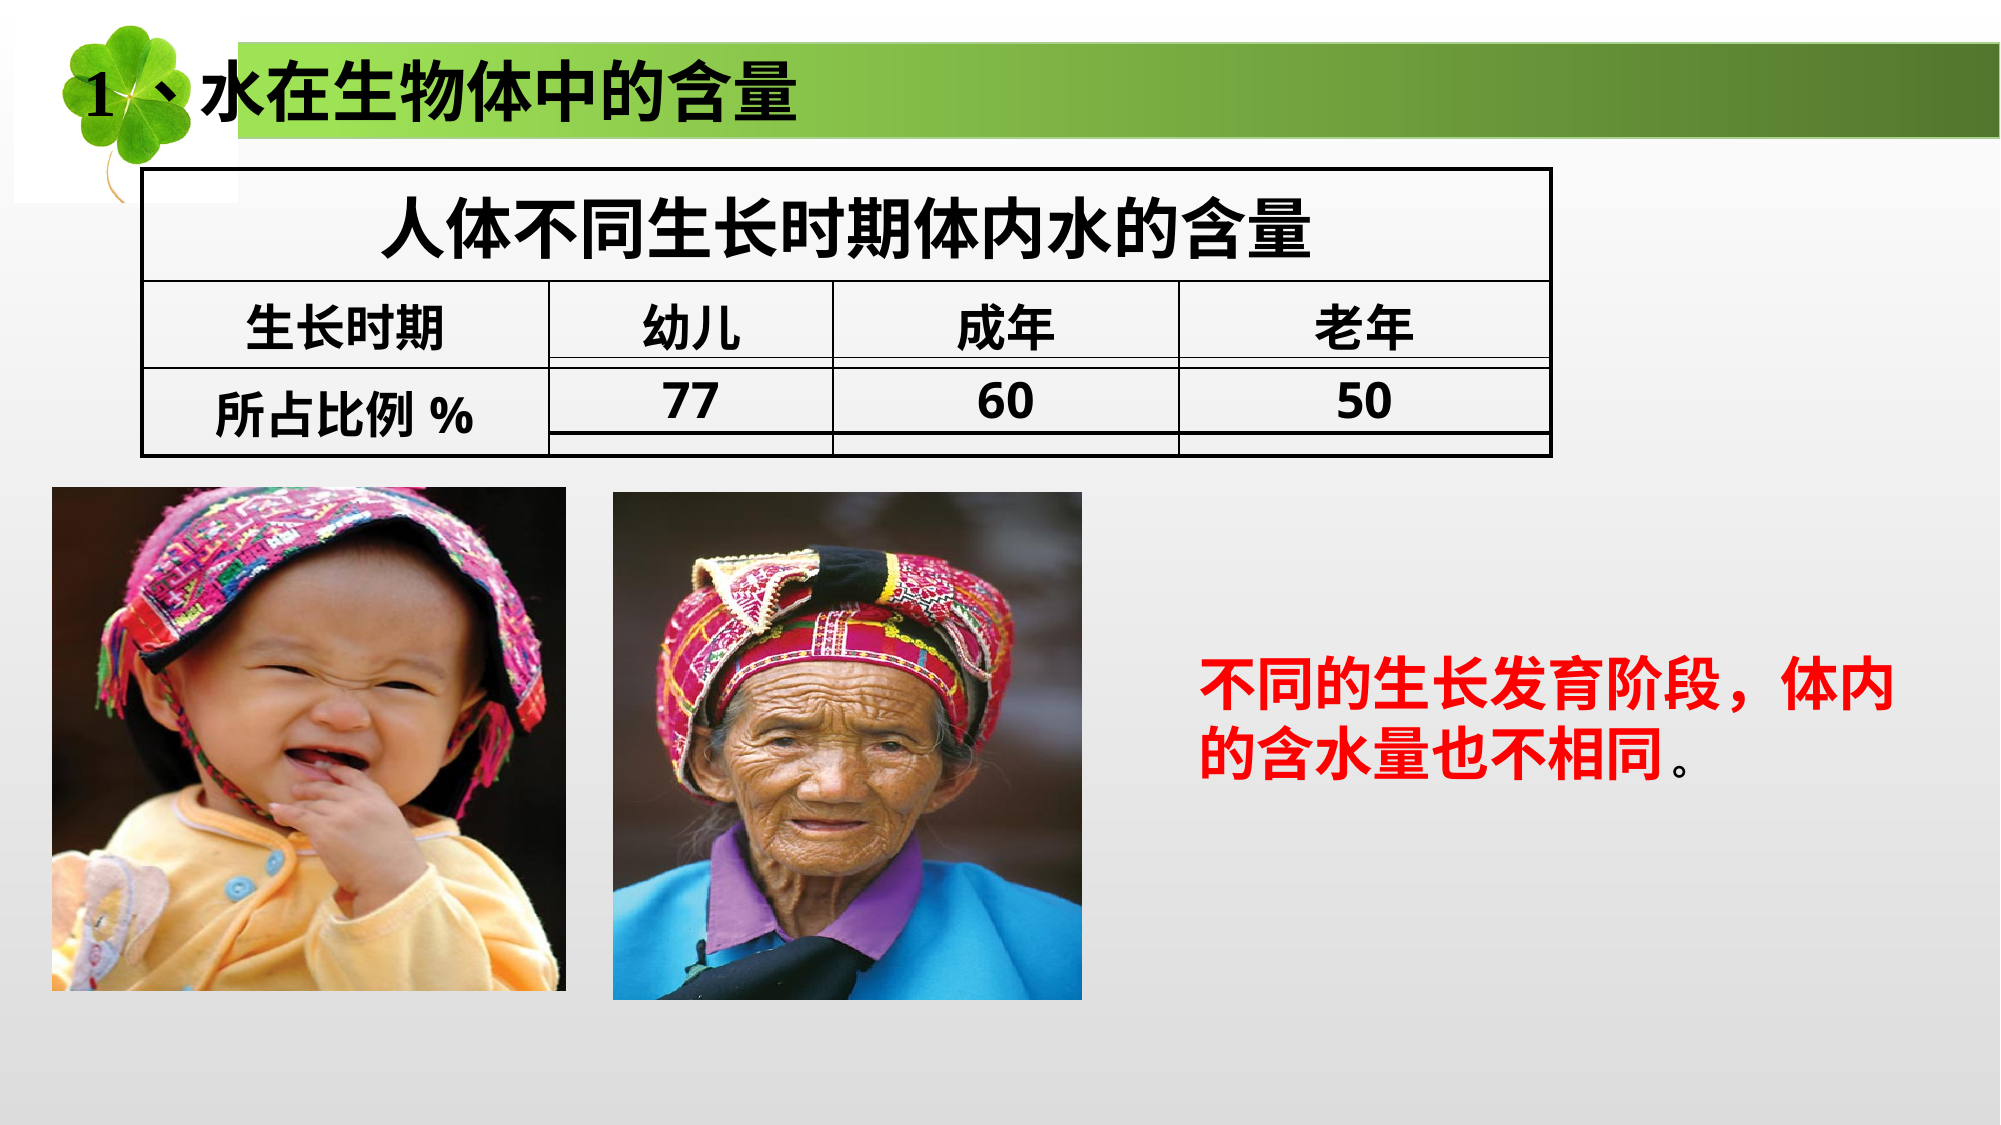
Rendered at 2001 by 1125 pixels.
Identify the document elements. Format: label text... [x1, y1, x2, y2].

text_box 不同的生长发育阶段，体内的含水量也不相同 。 [1183, 639, 1914, 795]
table_cell [1180, 435, 1549, 454]
picture [613, 492, 1082, 1000]
table_cell 所占比例% [144, 369, 548, 454]
picture [14, 0, 238, 203]
picture [52, 487, 566, 991]
table_cell 老年 [1180, 282, 1549, 357]
table_cell 成年 [834, 282, 1178, 357]
text_box 1、水在生物体中的含量 [68, 42, 830, 138]
table_header 60 [834, 358, 1178, 431]
table_cell [834, 435, 1178, 454]
table_cell [550, 435, 832, 454]
table_cell 生长时期 [144, 282, 548, 367]
table_cell 幼儿 [550, 282, 832, 357]
table_header 50 [1180, 358, 1549, 431]
table_header 人体不同生长时期体内水的含量 [144, 171, 1549, 280]
table_header 77 [550, 358, 832, 431]
